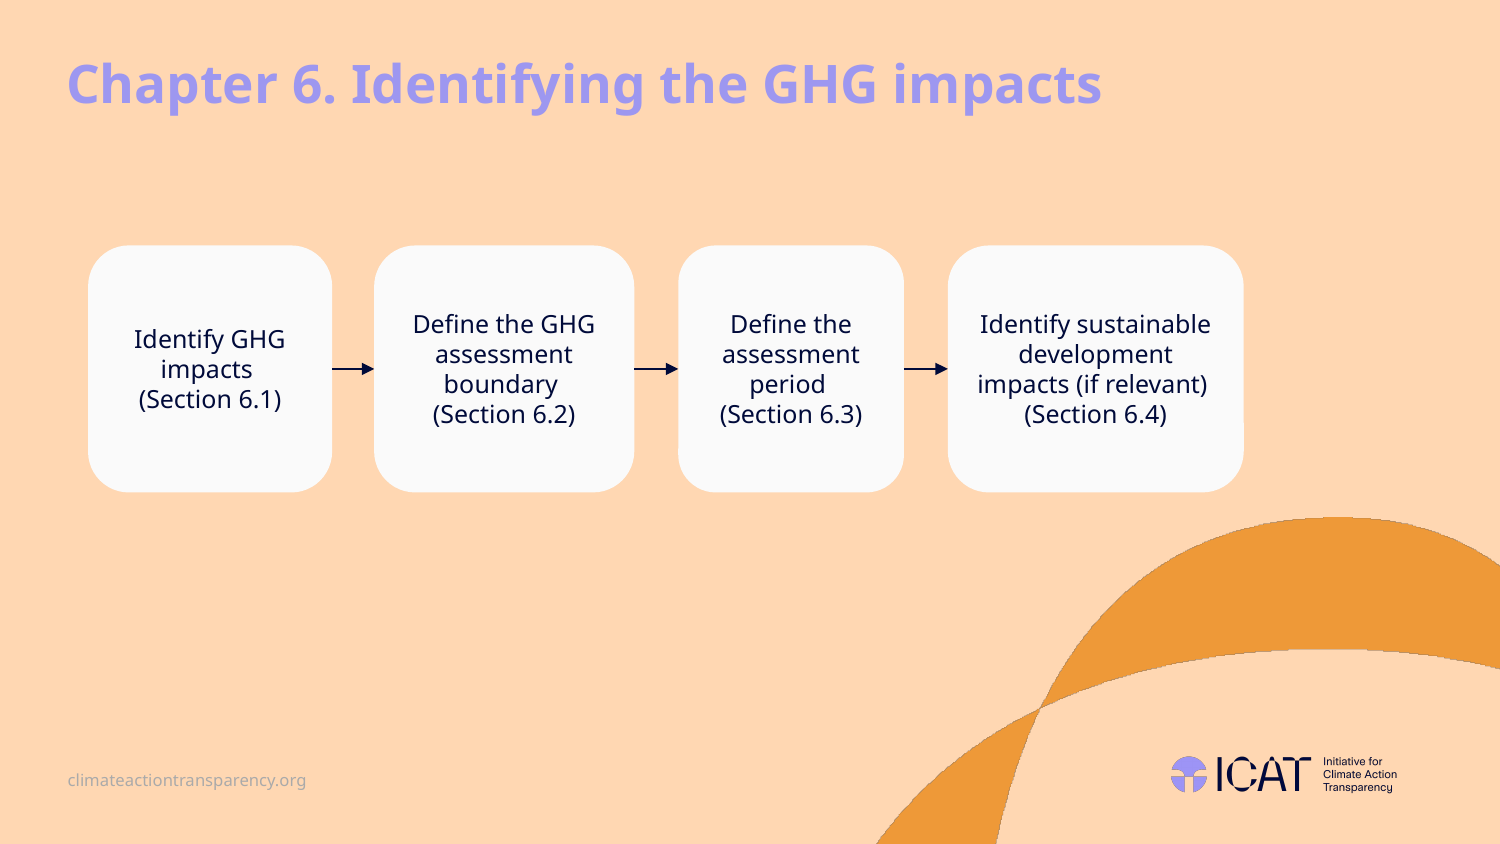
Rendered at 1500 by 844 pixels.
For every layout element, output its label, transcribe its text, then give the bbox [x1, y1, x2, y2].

text_box Define the GHG assessment boundary (Section 6.2) [374, 245, 635, 493]
title Chapter 6. Identifying the GHG impacts [51, 35, 1449, 130]
text_box Identify GHG impacts (Section 6.1) [88, 245, 333, 493]
picture [796, 517, 1500, 844]
text_box Define the assessment period (Section 6.3) [678, 245, 904, 493]
text_box Identify sustainable development impacts (if relevant) (Section 6.4) [947, 245, 1244, 493]
